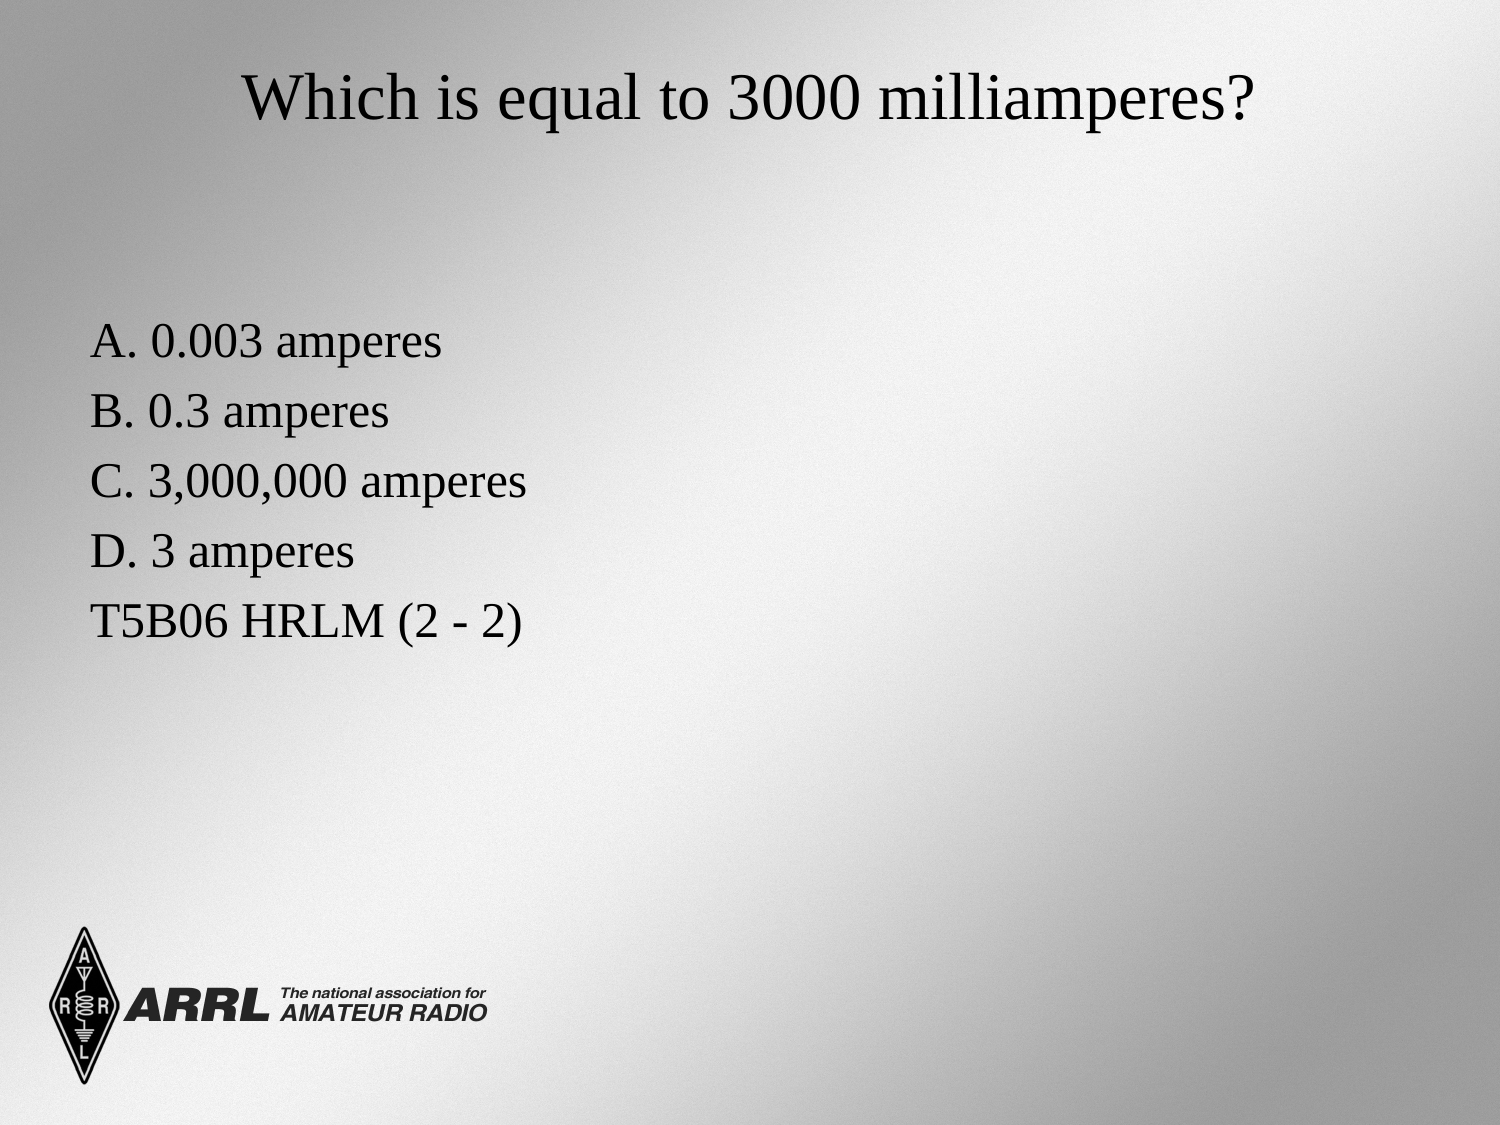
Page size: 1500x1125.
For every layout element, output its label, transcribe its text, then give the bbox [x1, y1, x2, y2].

title Which is equal to 3000 milliamperes? [75, 45, 1425, 233]
picture [0, 0, 1500, 1125]
list A. 0.003 amperes B. 0.3 amperes C. 3,000,000 amperes D. 3 amperes T5B06 HRLM (2 - 2) [75, 299, 1425, 1005]
